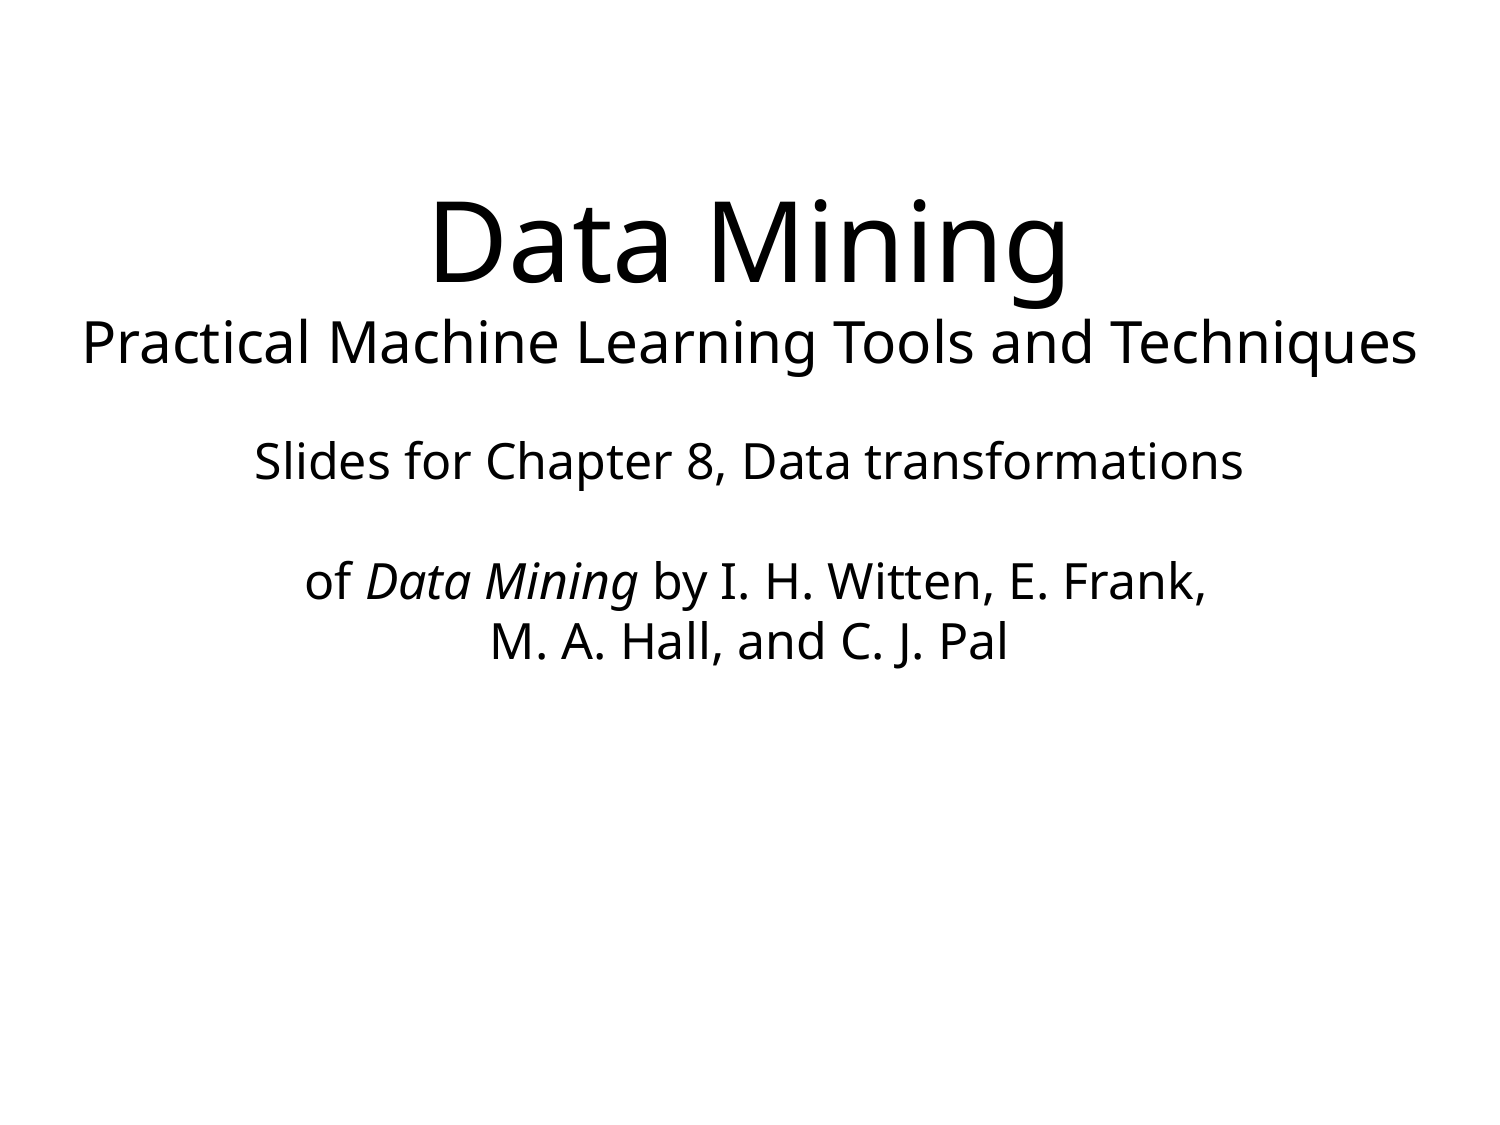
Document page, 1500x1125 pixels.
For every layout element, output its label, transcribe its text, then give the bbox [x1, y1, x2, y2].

text_box Data Mining Practical Machine Learning Tools and Techniques Slides for Chapter 8, Data transformations of Data Mining by I. H. Witten, E. Frank, M. A. Hall, and C. J. Pal [0, 162, 1500, 296]
